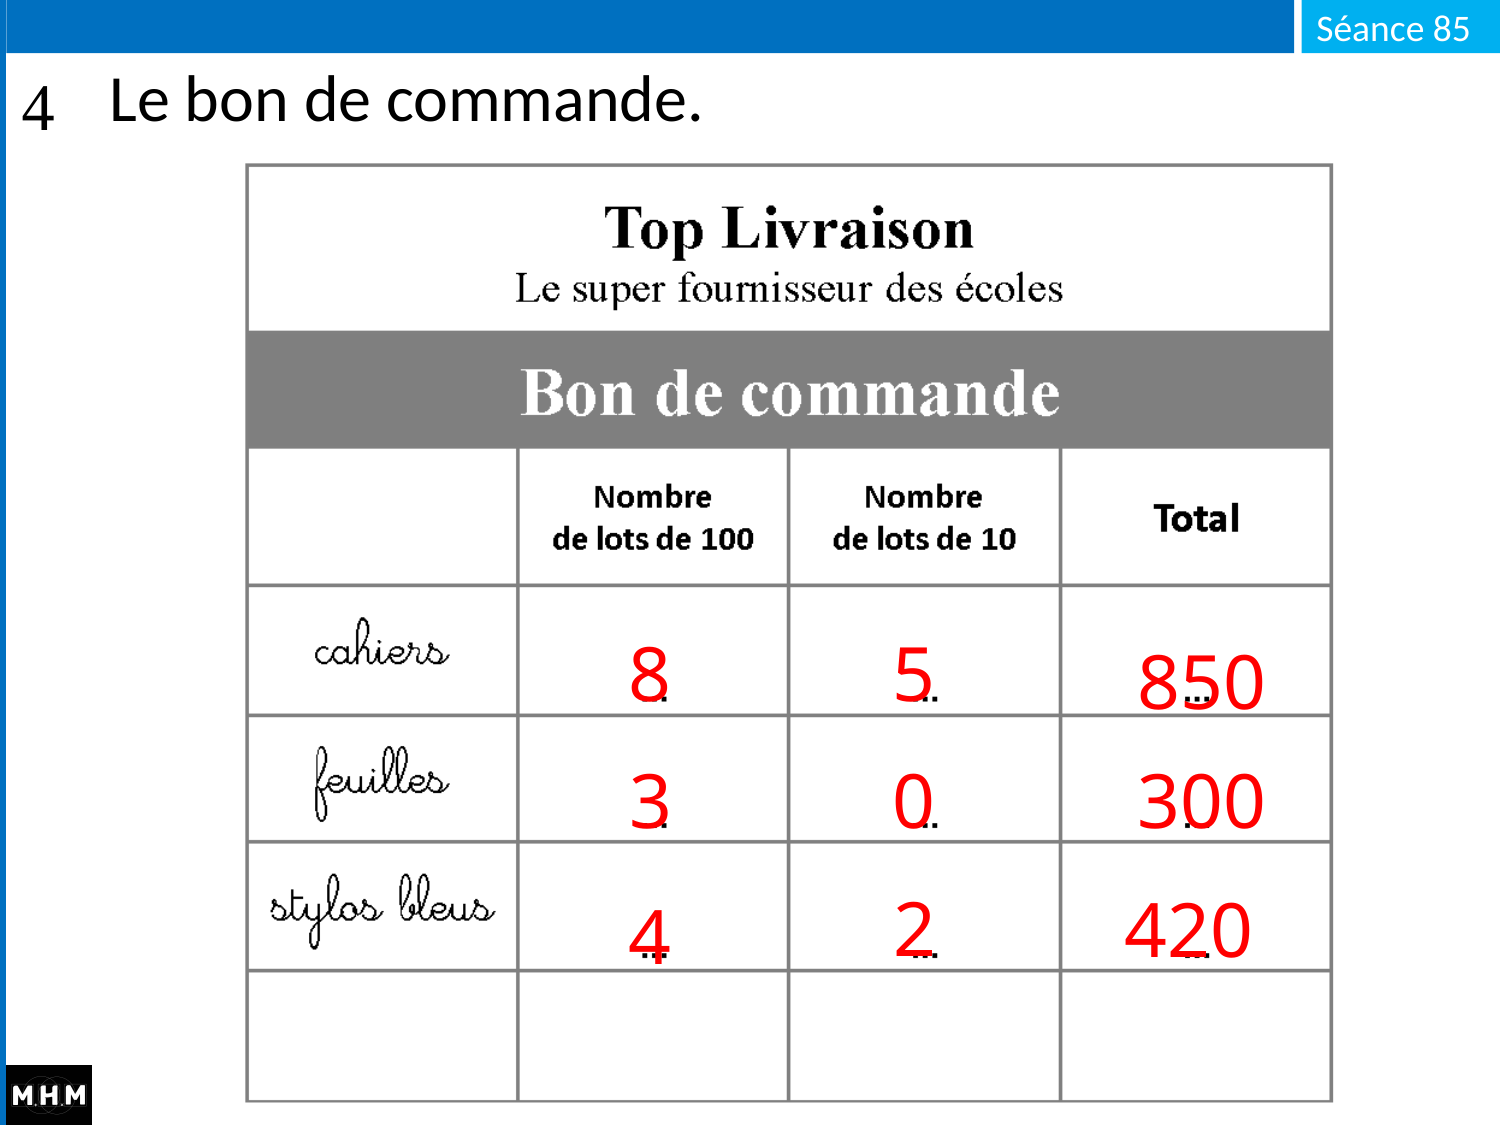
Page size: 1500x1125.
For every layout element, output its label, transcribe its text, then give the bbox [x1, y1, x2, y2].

picture [6, 1065, 92, 1125]
title Le bon de commande. [94, 57, 1389, 144]
picture [237, 155, 1338, 1111]
